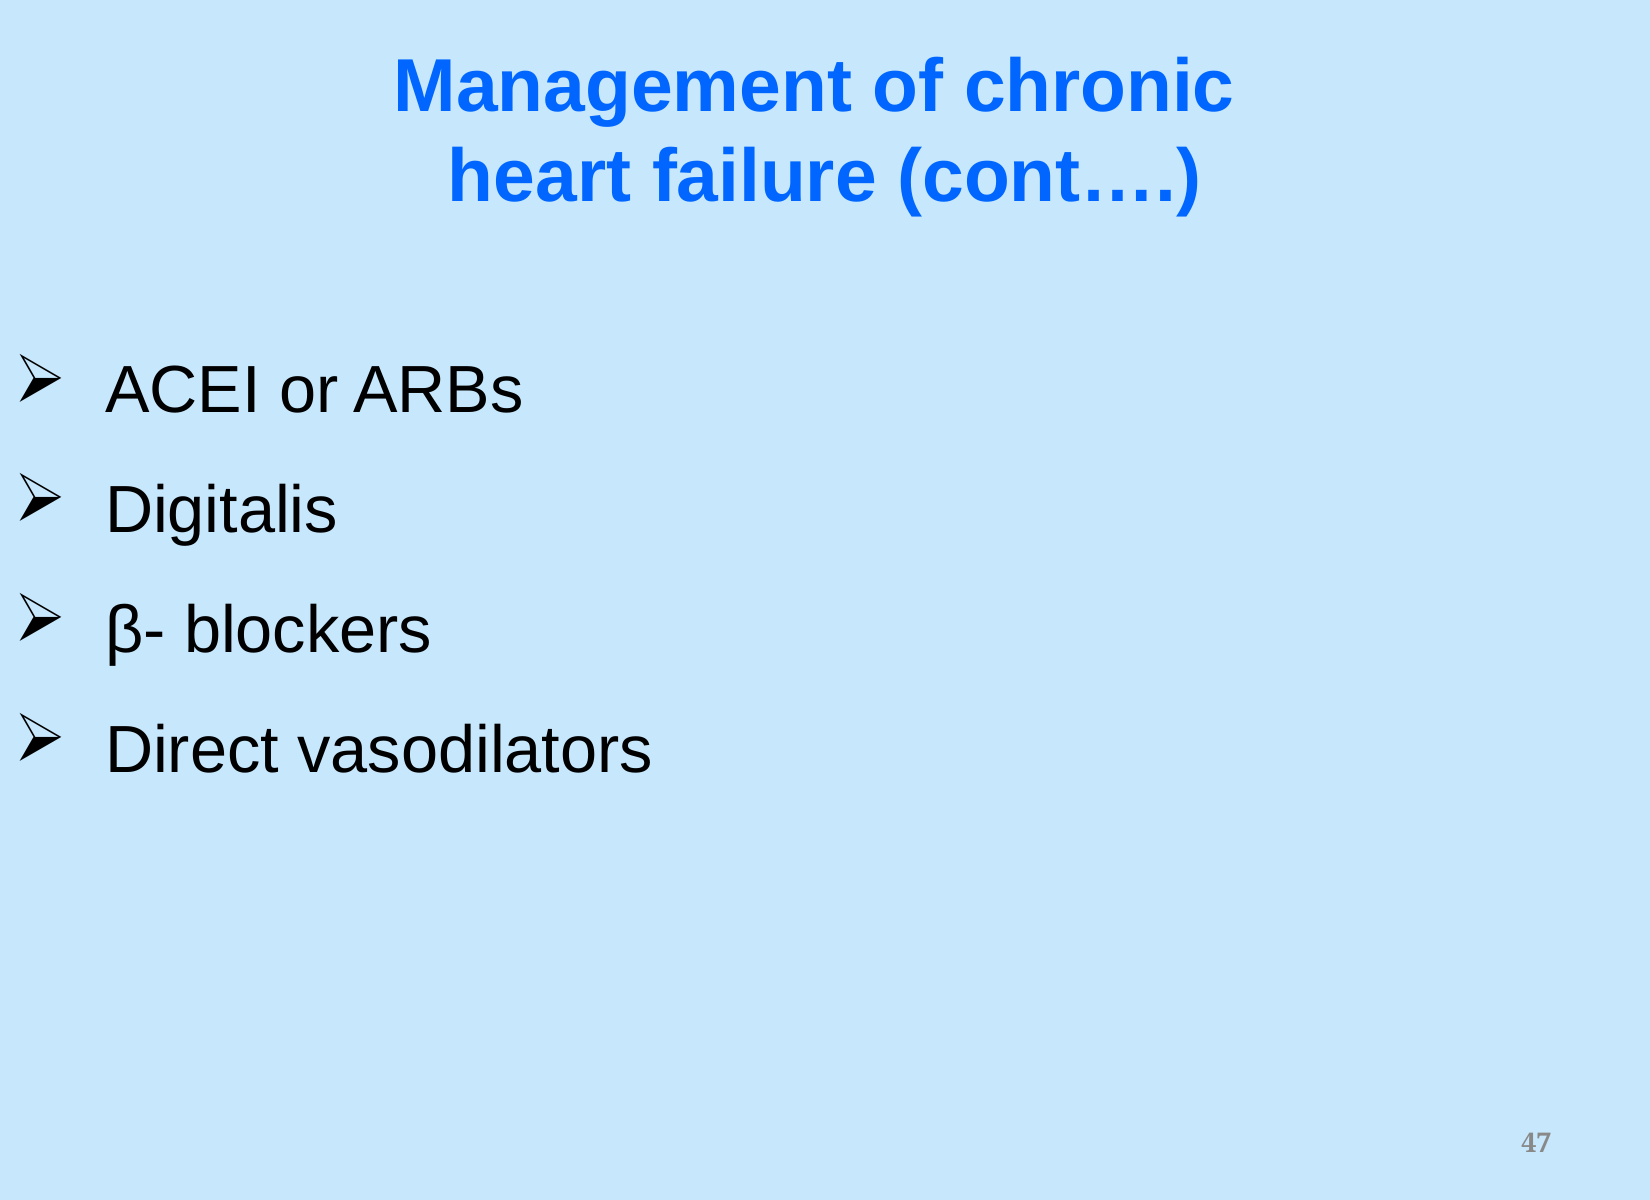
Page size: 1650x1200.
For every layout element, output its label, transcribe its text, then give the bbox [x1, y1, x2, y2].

text_box Management of chronic heart failure (cont….) ACEI or ARBs Digitalis β- blockers Direct vasodilators [0, 28, 1650, 1200]
